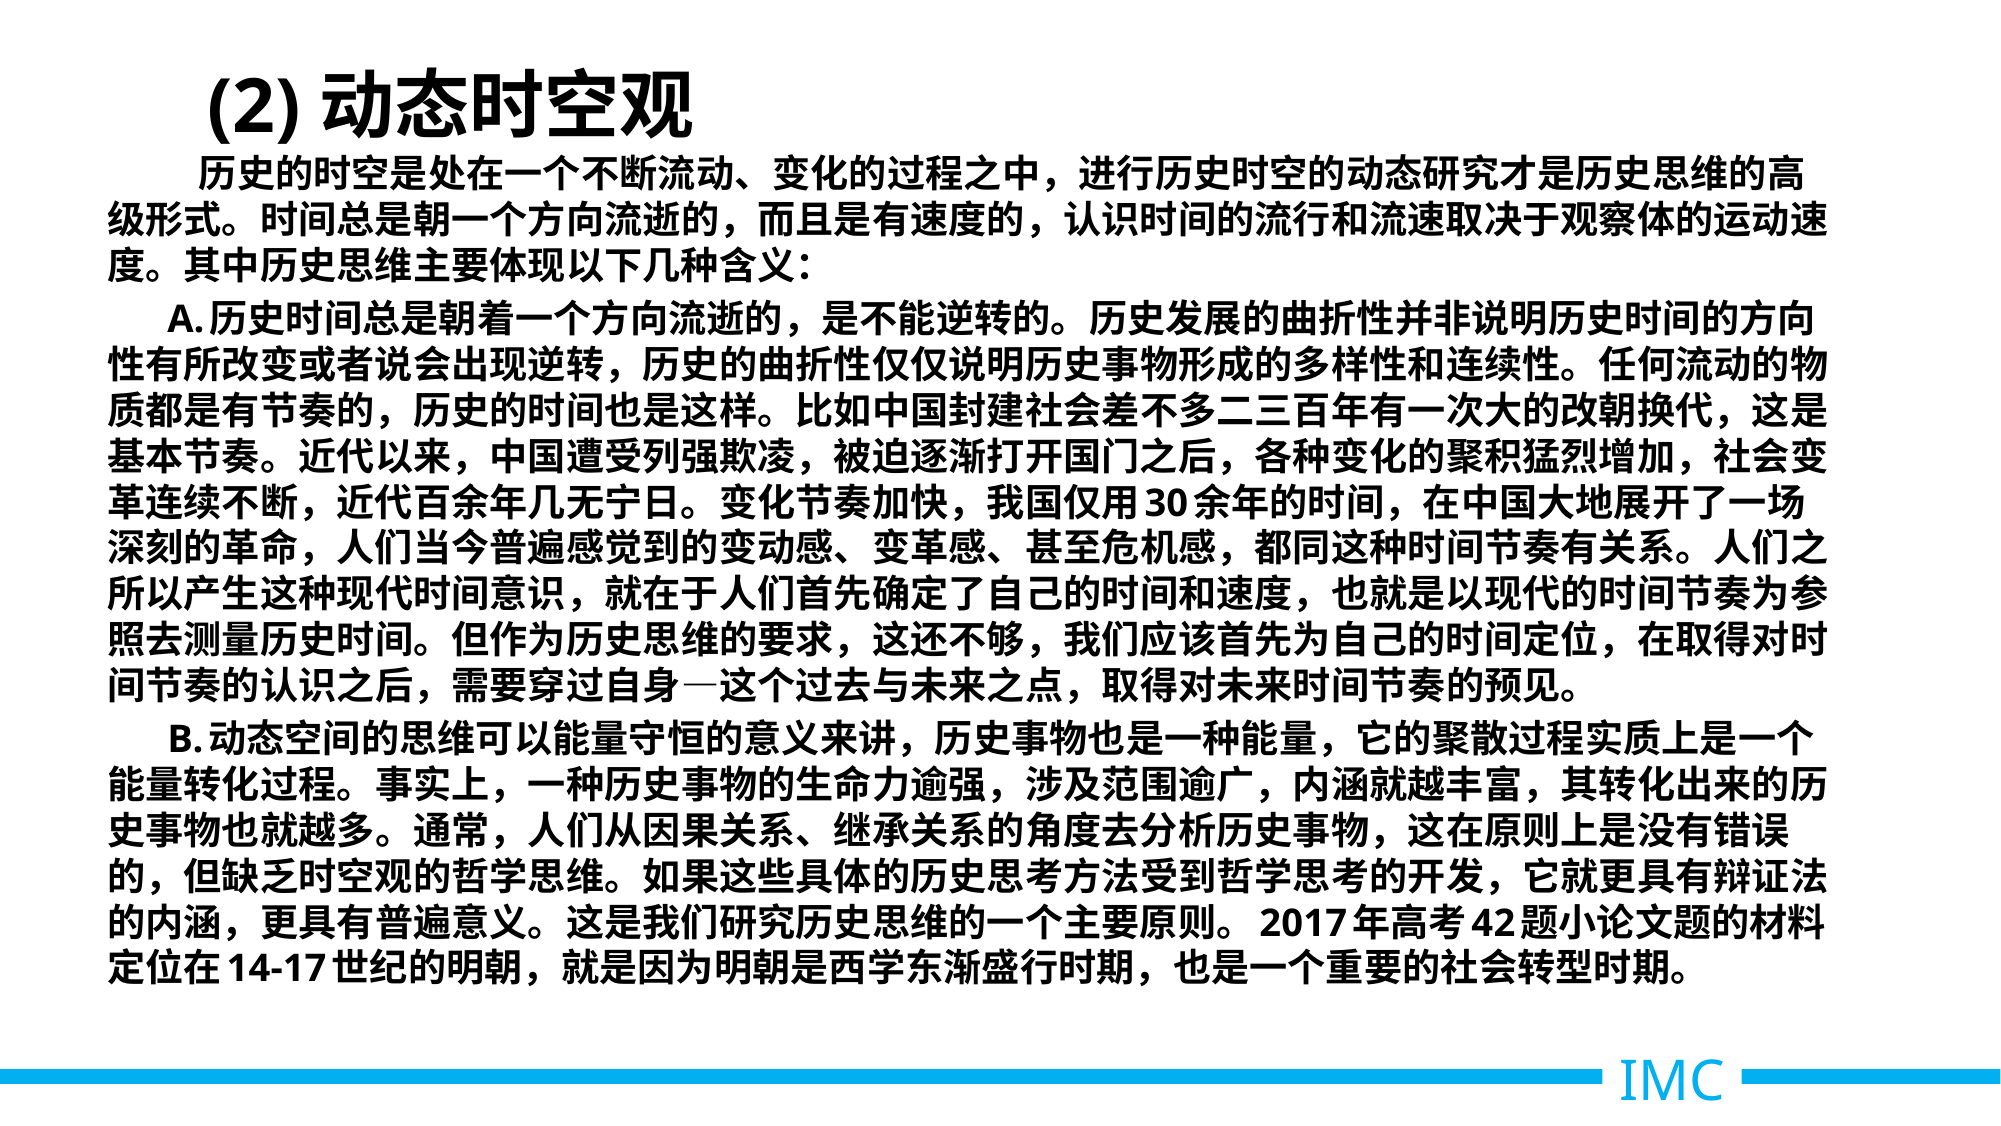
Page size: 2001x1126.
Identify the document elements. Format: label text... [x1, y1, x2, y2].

title (2)动态时空观 [190, 44, 1698, 140]
list 历史的时空是处在一个不断流动、变化的过程之中，进行历史时空的动态研究才是历史思维的高级形式。时间总是朝一个方向流逝的，而且是有速度的，认识时间的流行和流速取决于观察体的运动速度。其中历史思维主要体现以下几种含义： A.历史时间总是朝着一个方向流逝的，是不能逆转的。历史发展的曲折性并非说明历史时间的方向性有所改变或者说会出现逆转，历史的曲折性仅仅说明历史事物形成的多样性和连续性。任何流动的物质都是有节奏的，历史的时间也是这样。比如中国封建社会差不多二三百年有一次大的改朝换代，这是基本节奏。近代以来，中国遭受列强欺凌，被迫逐渐打开国门之后，各种变化的聚积猛烈增加，社会变革连续不断，近代百余年几无宁日。变化节奏加快，我国仅用30余年的时间，在中国大地展开了一场深刻的革命，人们当今普遍感觉到的变动感、变革感、甚至危机感，都同这种时间节奏有关系。人们之所以产生这种现代时间意识，就在于人们首先确定了自己的时间和速度，也就是以现代的时间节奏为参照去测量历史时间。但作为历史思维的要求，这还不够，我们应该首先为自己的时间定位，在取得对时间节奏的认识之后，需要穿过自身—这个过去与未来之点，取得对未来时间节奏的预见。 B.动态空间的思维可以能量守恒的意义来讲，历史事物也是一种能量，它的聚散过程实质上是一个能量转化过程。事实上，一种历史事物的生命力逾强，涉及范围逾广，内涵就越丰富，其转化出来的历史事物也就越多。通常，人们从因果关系、继承关系的角度去分析历史事物，这在原则上是没有错误的，但缺乏时空观的哲学思维。如果这些具体的历史思考方法受到哲学思考的开发，它就更具有辩证法的内涵，更具有普遍意义。这是我们研究历史思维的一个主要原则。2017年高考42题小论文题的材料定位在14-17世纪的明朝，就是因为明朝是西学东渐盛行时期，也是一个重要的社会转型时期。 [90, 140, 1848, 1063]
